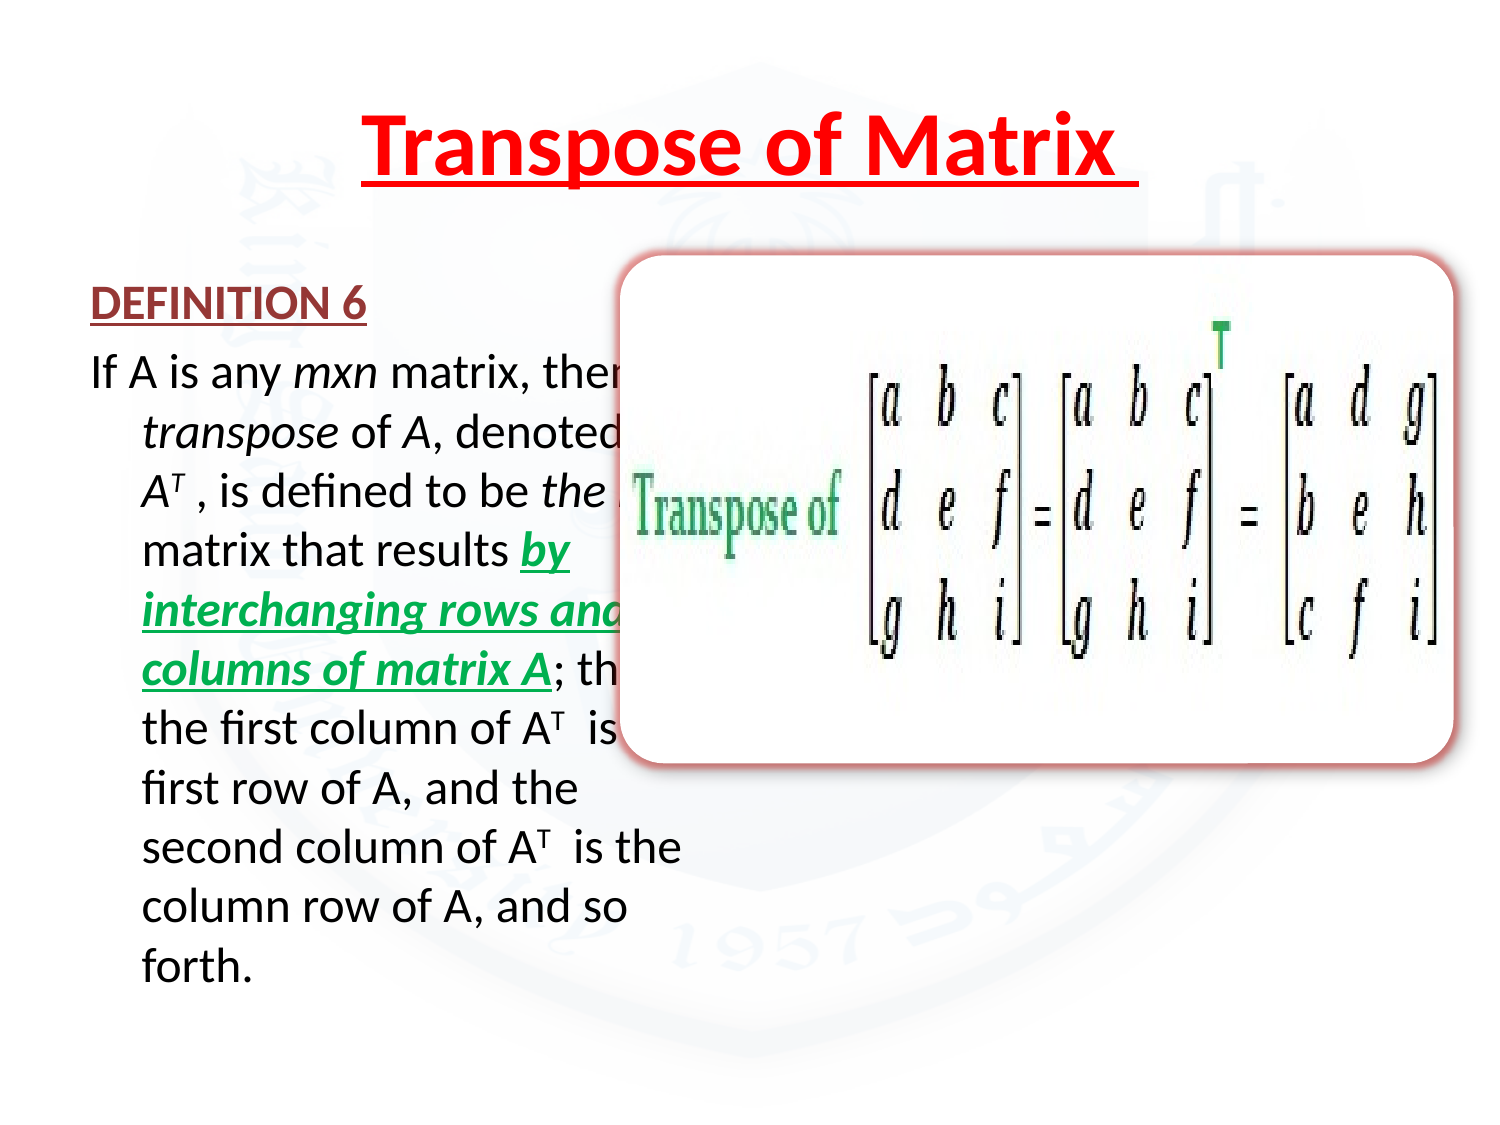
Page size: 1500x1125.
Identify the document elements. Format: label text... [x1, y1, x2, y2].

list DEFINITION 6 If A is any mxn matrix, then the transpose of A, denoted by AT , is defined to be the nxm matrix that results by interchanging rows and columns of matrix A; that is; the first column of AT is the first row of A, and the second column of AT is the column row of A, and so forth. [75, 262, 738, 1005]
title Transpose of Matrix [75, 45, 1425, 233]
picture [619, 255, 1454, 764]
